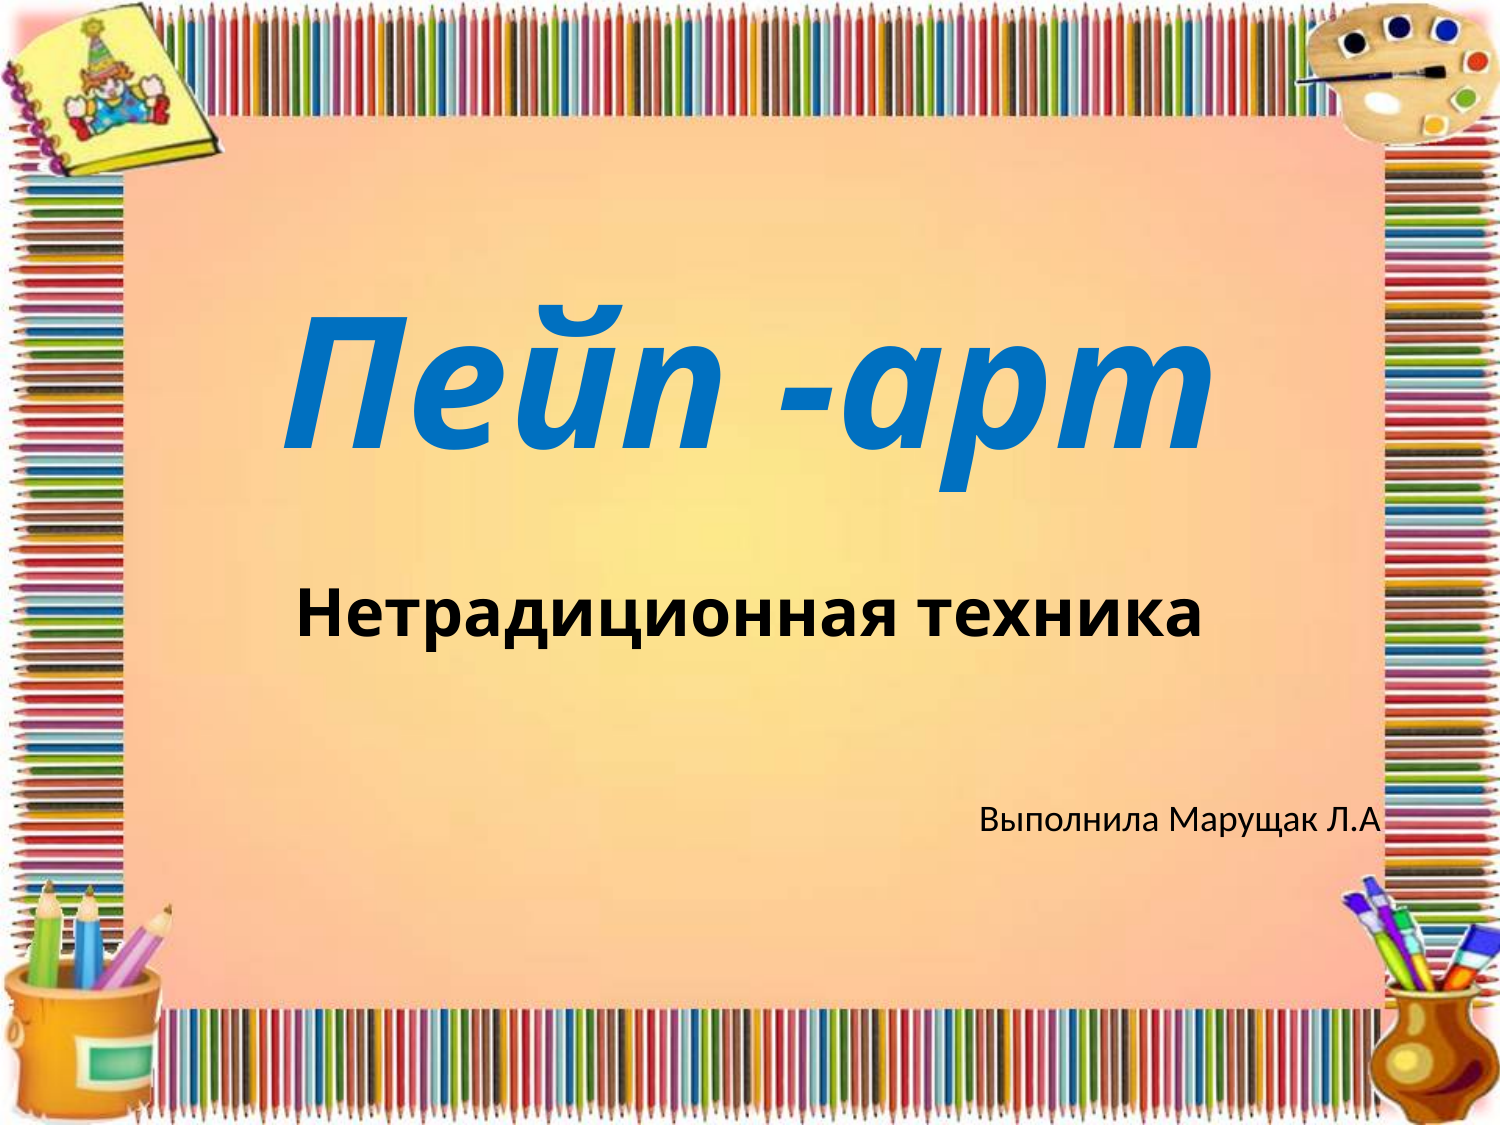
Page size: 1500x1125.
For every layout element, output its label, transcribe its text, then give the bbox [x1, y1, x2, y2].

picture [0, 0, 1500, 1125]
text_box Выполнила Марущак Л.А [964, 786, 1397, 847]
title Пейп -арт [135, 234, 1365, 468]
list Нетрадиционная техника [135, 468, 1365, 1000]
